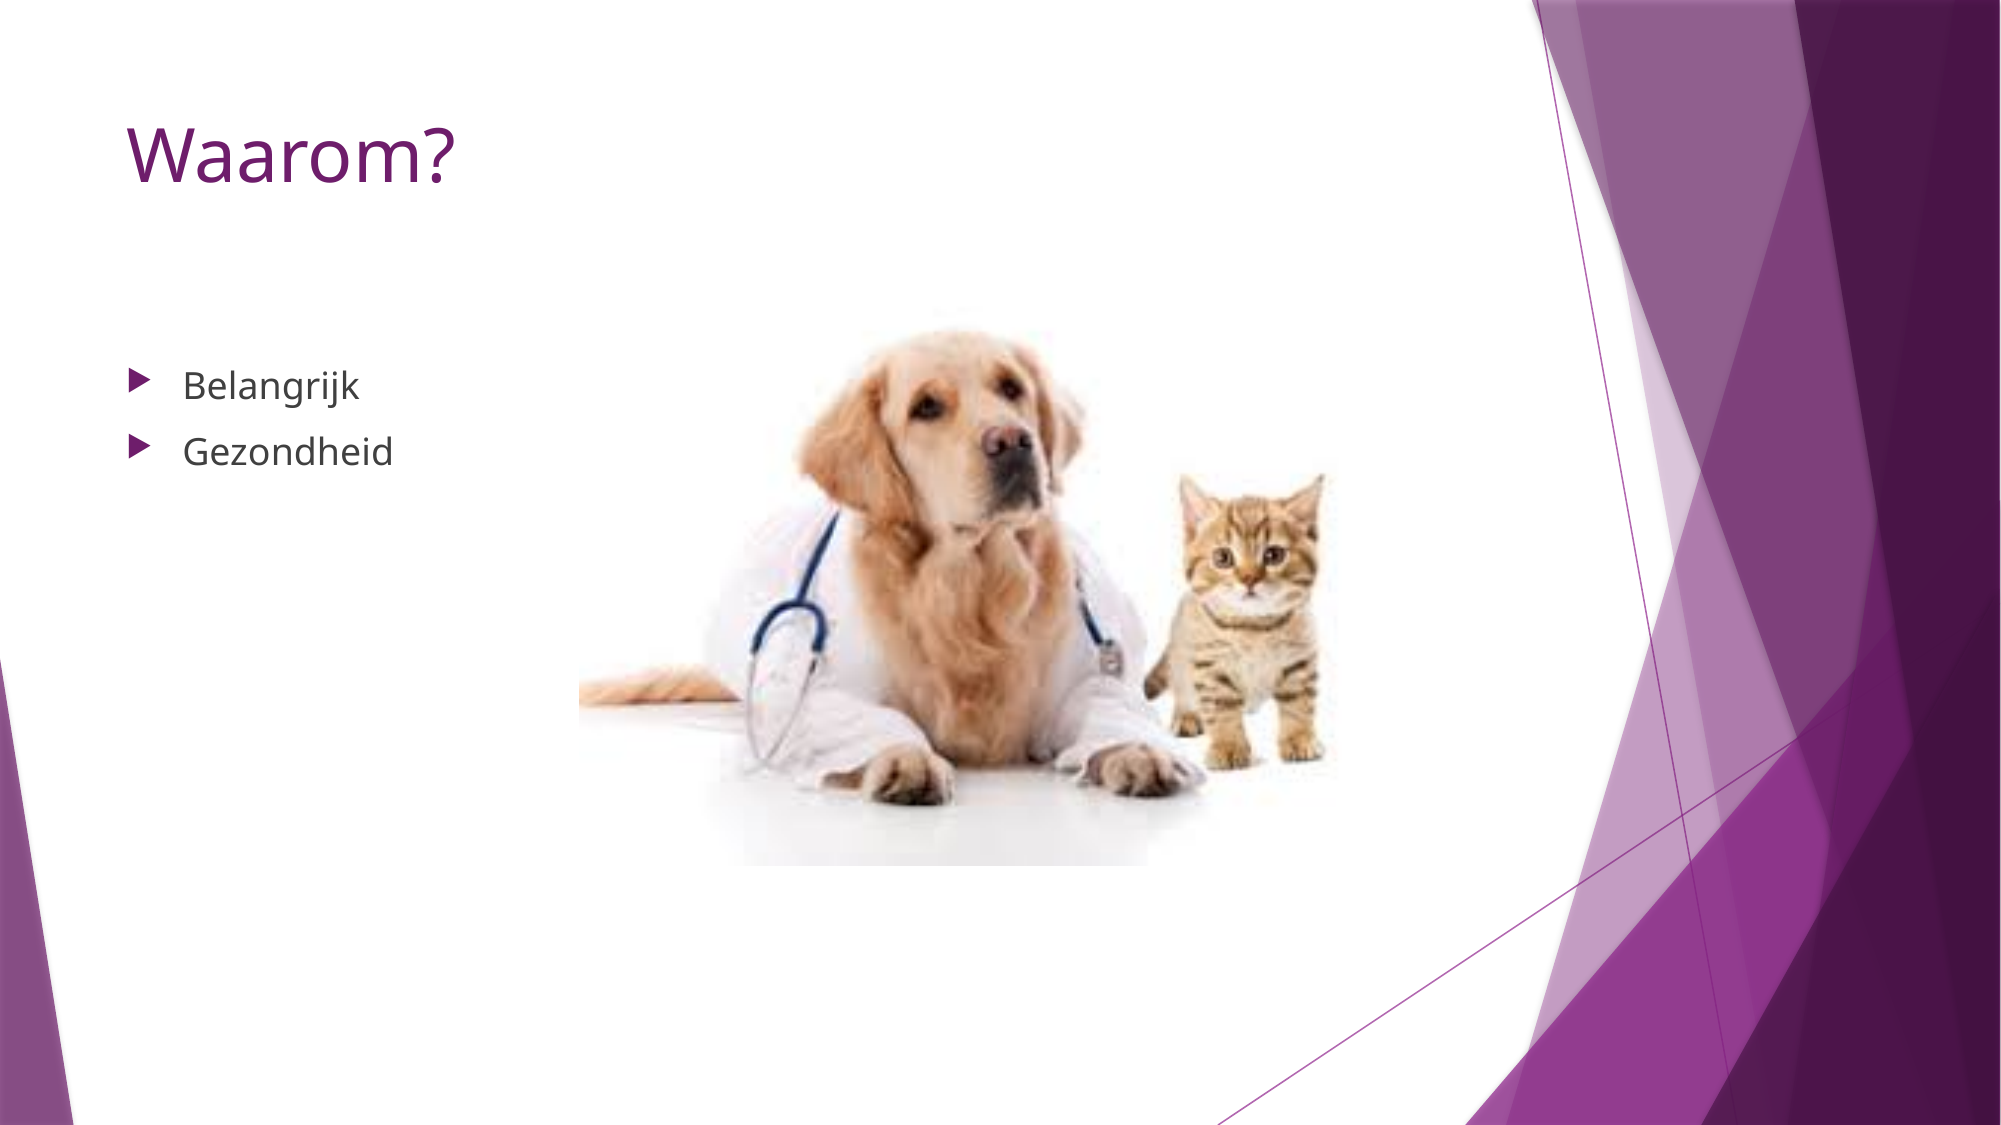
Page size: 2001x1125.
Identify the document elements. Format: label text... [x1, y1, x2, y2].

picture [579, 284, 1344, 867]
list Belangrijk Gezondheid [111, 354, 1522, 992]
title Waarom? [111, 99, 1522, 317]
